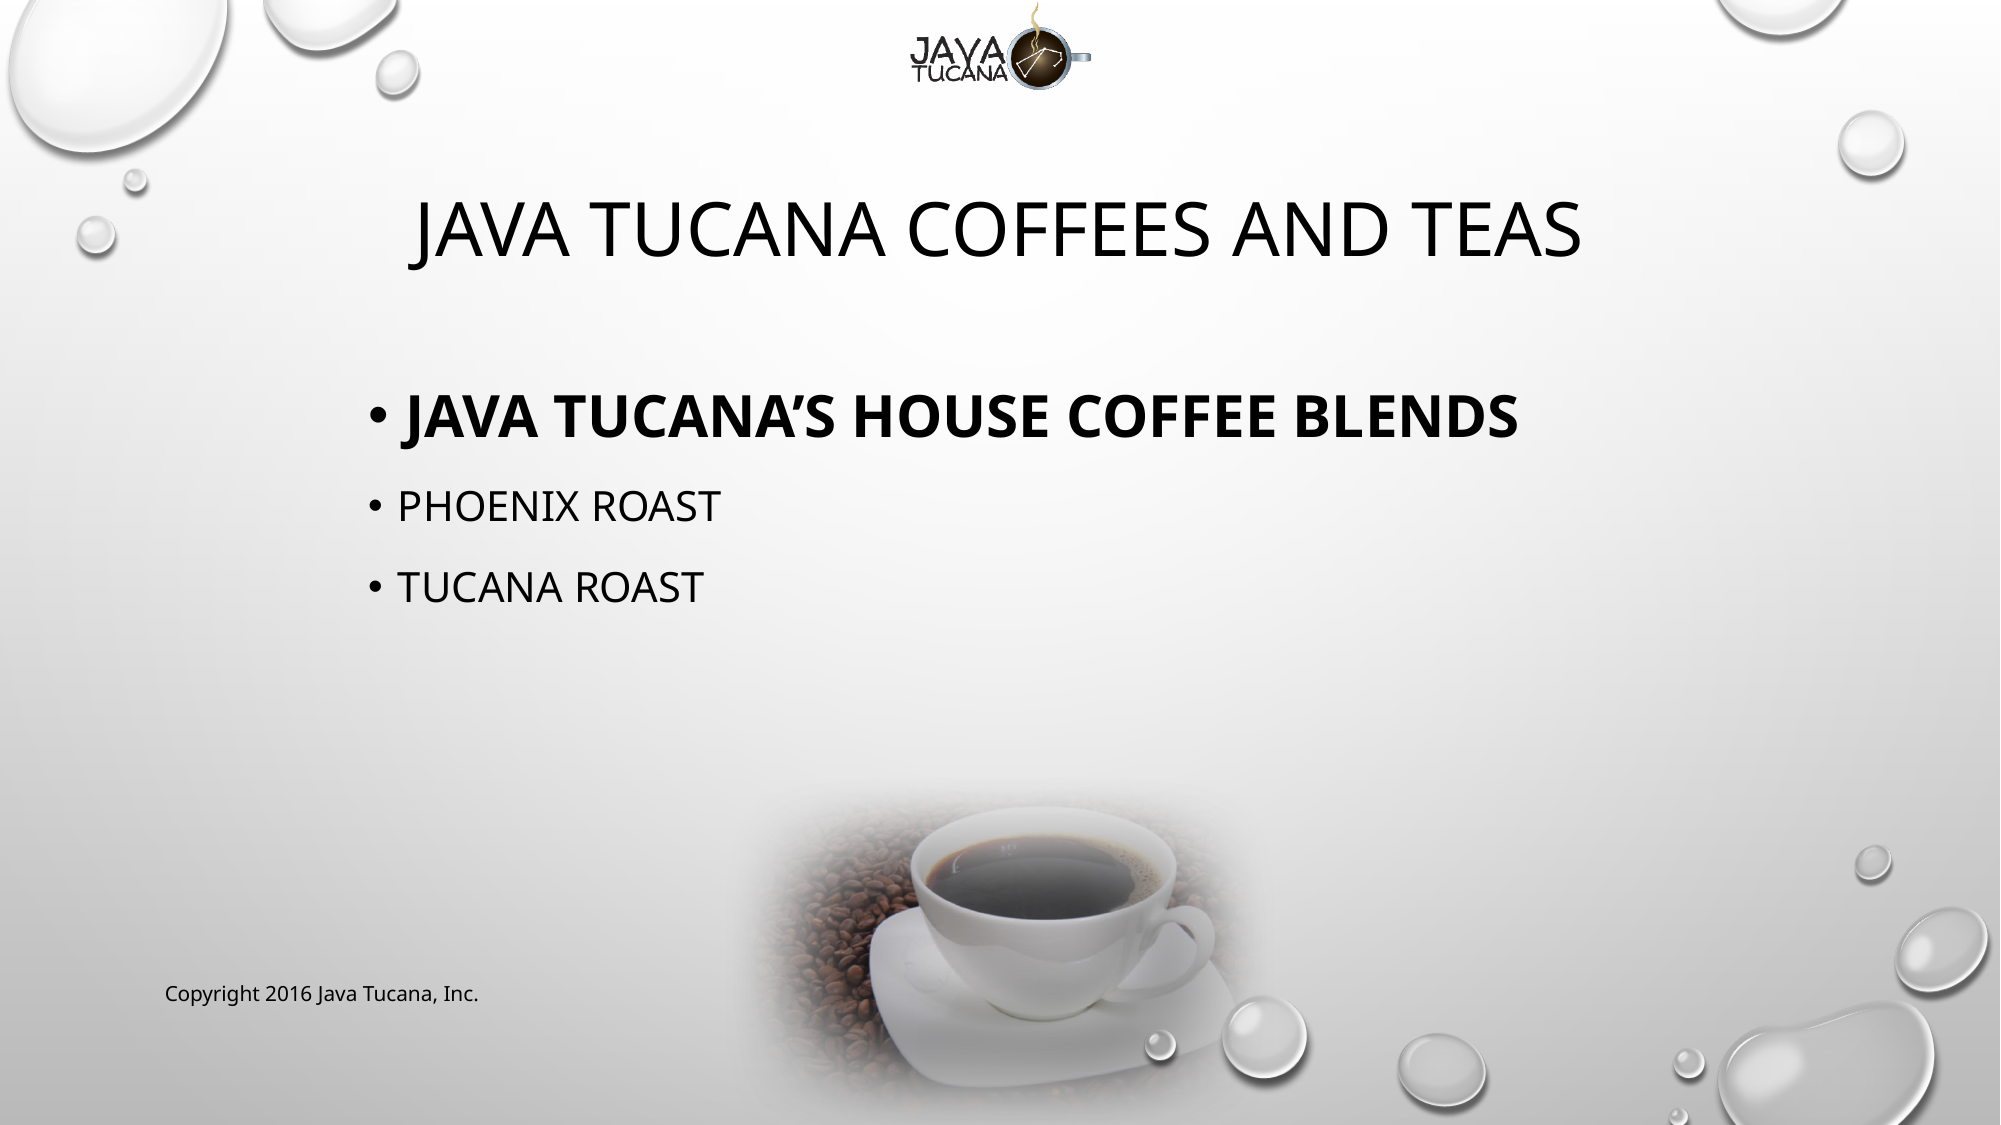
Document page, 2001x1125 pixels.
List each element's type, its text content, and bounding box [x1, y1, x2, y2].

picture [0, 0, 2000, 1125]
footer Copyright 2016 Java Tucana, Inc. [149, 965, 1245, 1025]
title Java Tucana Coffees and Teas [149, 101, 1851, 364]
list Java Tucana’s house coffee blends Phoenix Roast Tucana Roast [353, 357, 1657, 1016]
